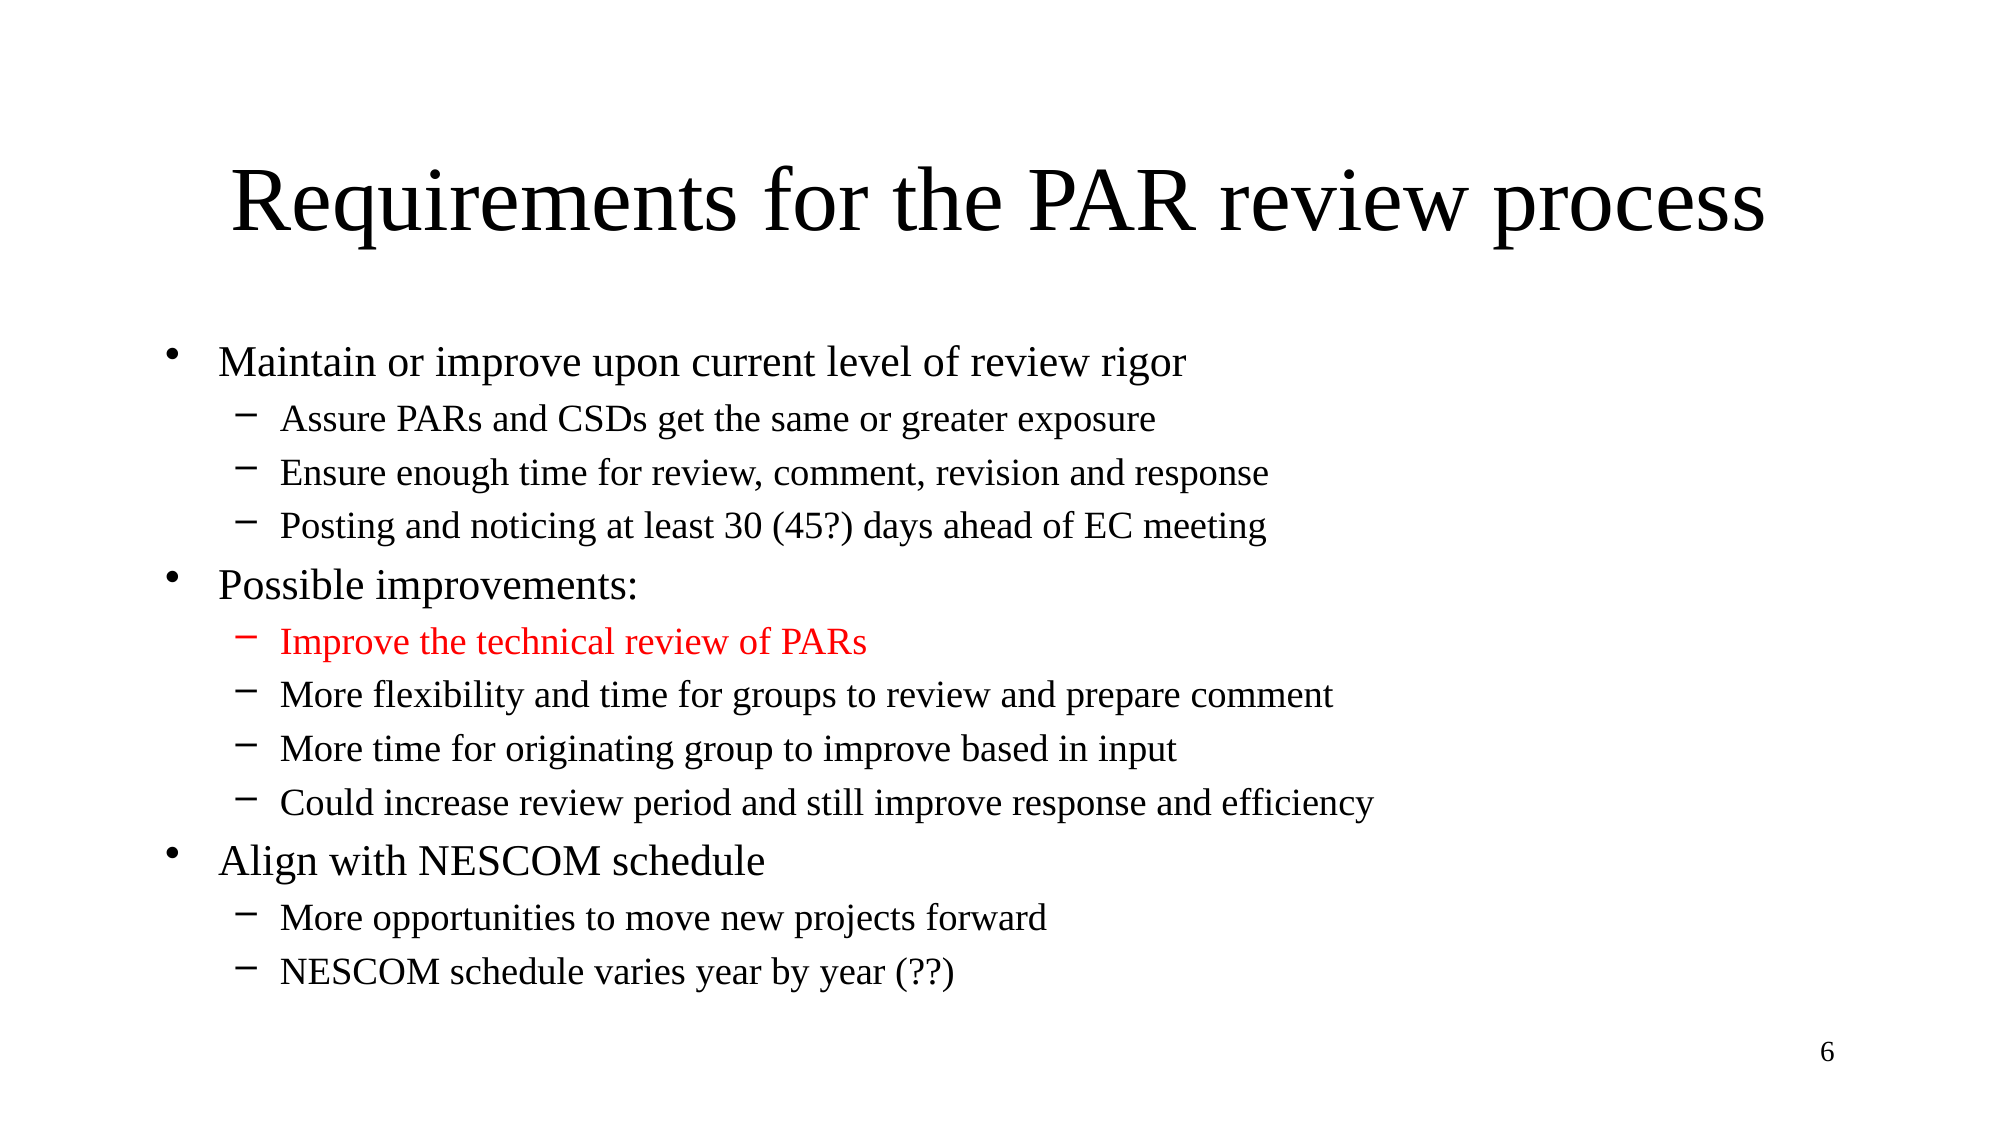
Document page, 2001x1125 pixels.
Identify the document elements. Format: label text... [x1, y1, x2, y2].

slide_number 6 [1433, 1024, 1851, 1101]
title Requirements for the PAR review process [149, 99, 1851, 288]
list Maintain or improve upon current level of review rigor Assure PARs and CSDs get the same or greater exposure Ensure enough time for review, comment, revision and response Posting and noticing at least 30 (45?) days ahead of EC meeting Possible improvements: Improve the technical review of PARs More flexibility and time for groups to review and prepare comment More time for originating group to improve based in input Could increase review period and still improve response and efficiency Align with NESCOM schedule More opportunities to move new projects forward NESCOM schedule varies year by year (??) [149, 324, 1851, 1001]
